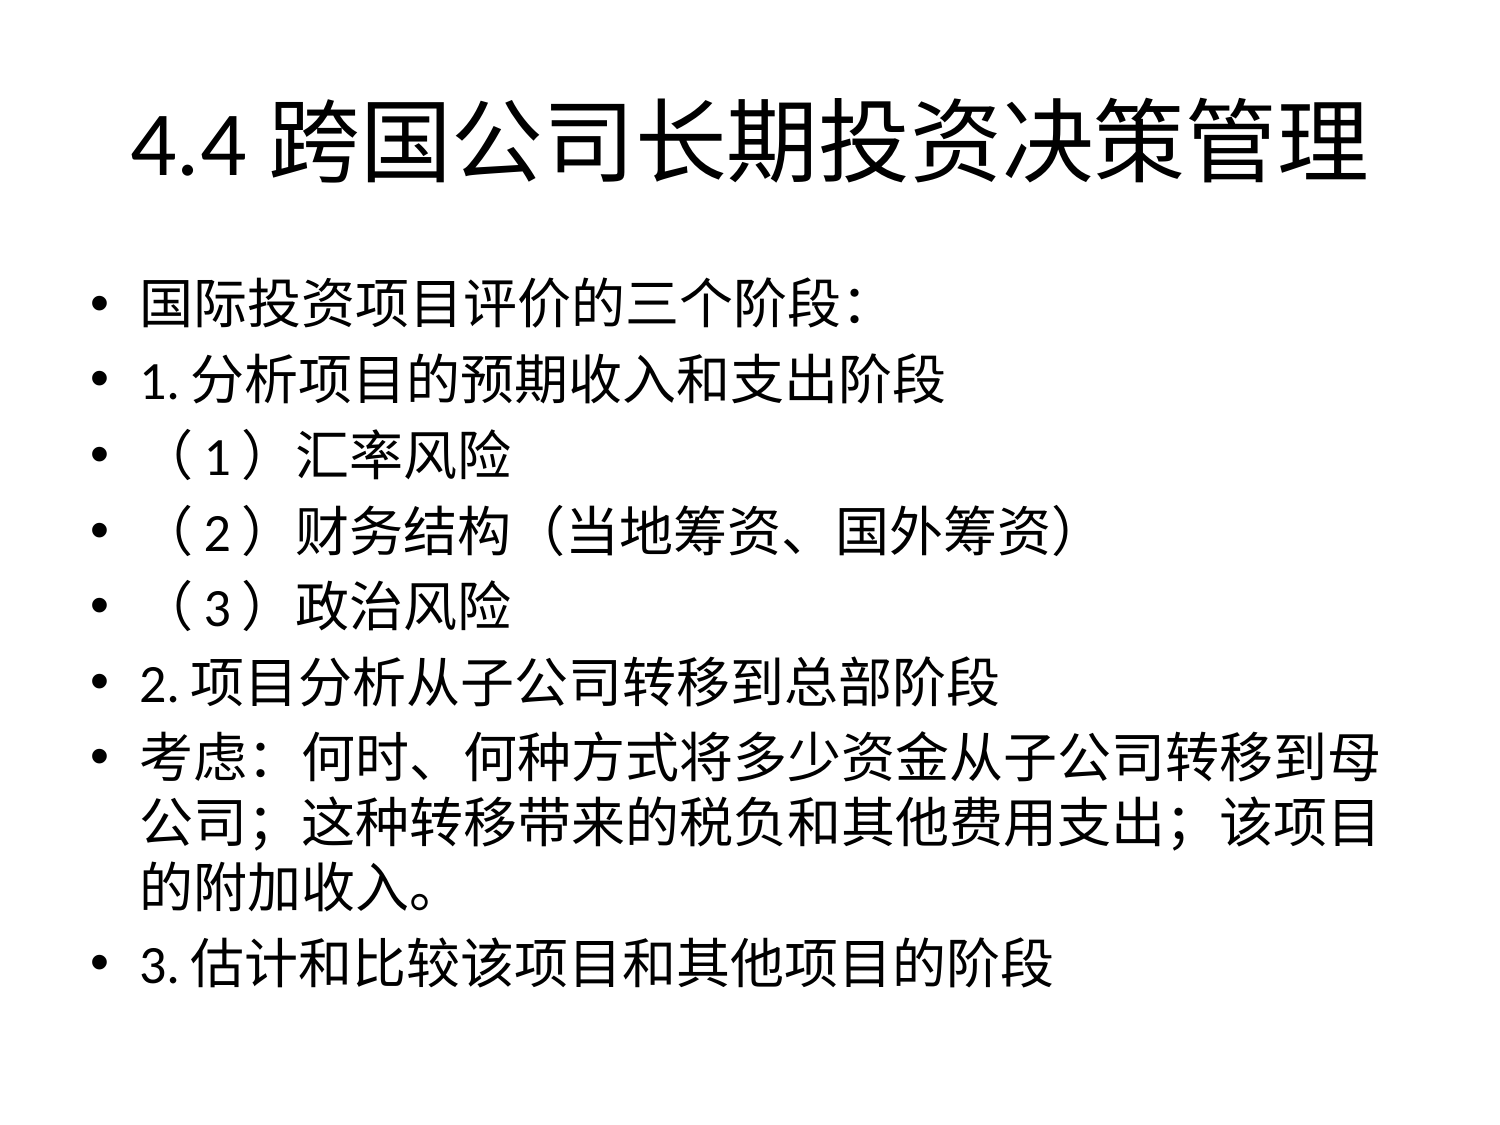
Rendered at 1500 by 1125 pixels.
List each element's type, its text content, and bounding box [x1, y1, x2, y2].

list 国际投资项目评价的三个阶段： 1.分析项目的预期收入和支出阶段 （1）汇率风险 （2）财务结构（当地筹资、国外筹资） （3）政治风险 2.项目分析从子公司转移到总部阶段 考虑：何时、何种方式将多少资金从子公司转移到母公司；这种转移带来的税负和其他费用支出；该项目的附加收入。 3.估计和比较该项目和其他项目的阶段 [75, 262, 1425, 1005]
title 4.4跨国公司长期投资决策管理 [75, 45, 1425, 233]
